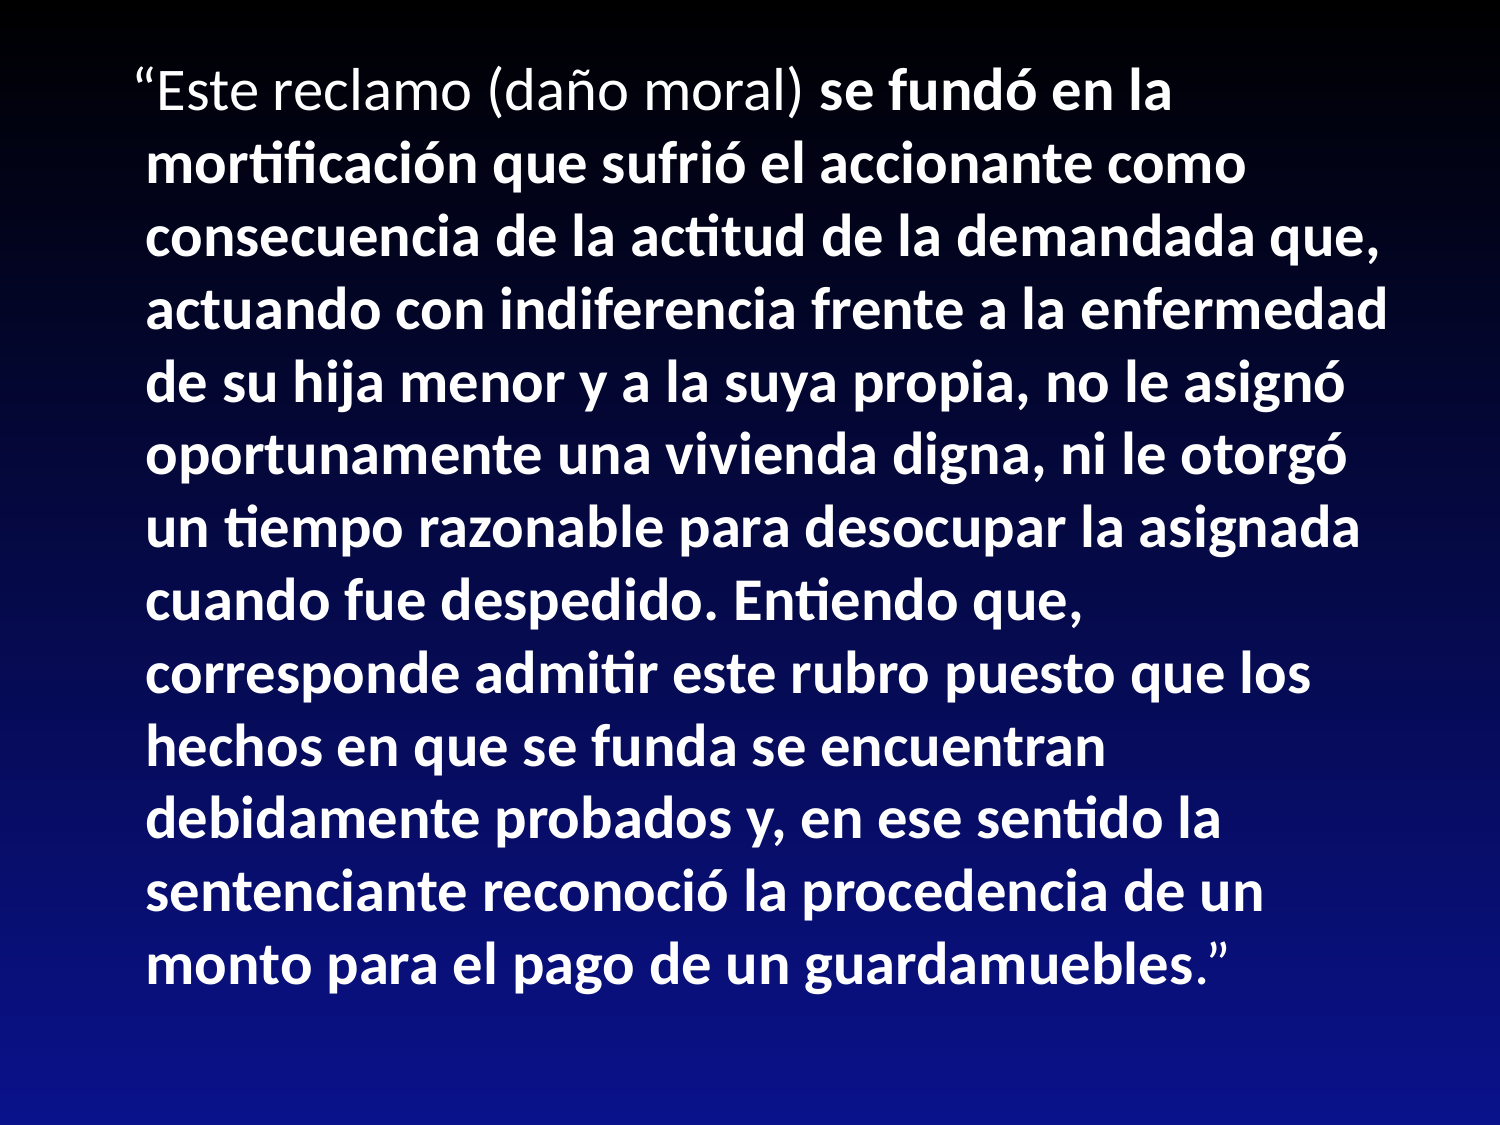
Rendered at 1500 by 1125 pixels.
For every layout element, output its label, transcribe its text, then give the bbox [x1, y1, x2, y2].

list “Este reclamo (daño moral) se fundó en la mortificación que sufrió el accionante como consecuencia de la actitud de la demandada que, actuando con indiferencia frente a la enfermedad de su hija menor y a la suya propia, no le asignó oportunamente una vivienda digna, ni le otorgó un tiempo razonable para desocupar la asignada cuando fue despedido. Entiendo que, corresponde admitir este rubro puesto que los hechos en que se funda se encuentran debidamente probados y, en ese sentido la sentenciante reconoció la procedencia de un monto para el pago de un guardamuebles.” [74, 42, 1426, 1006]
